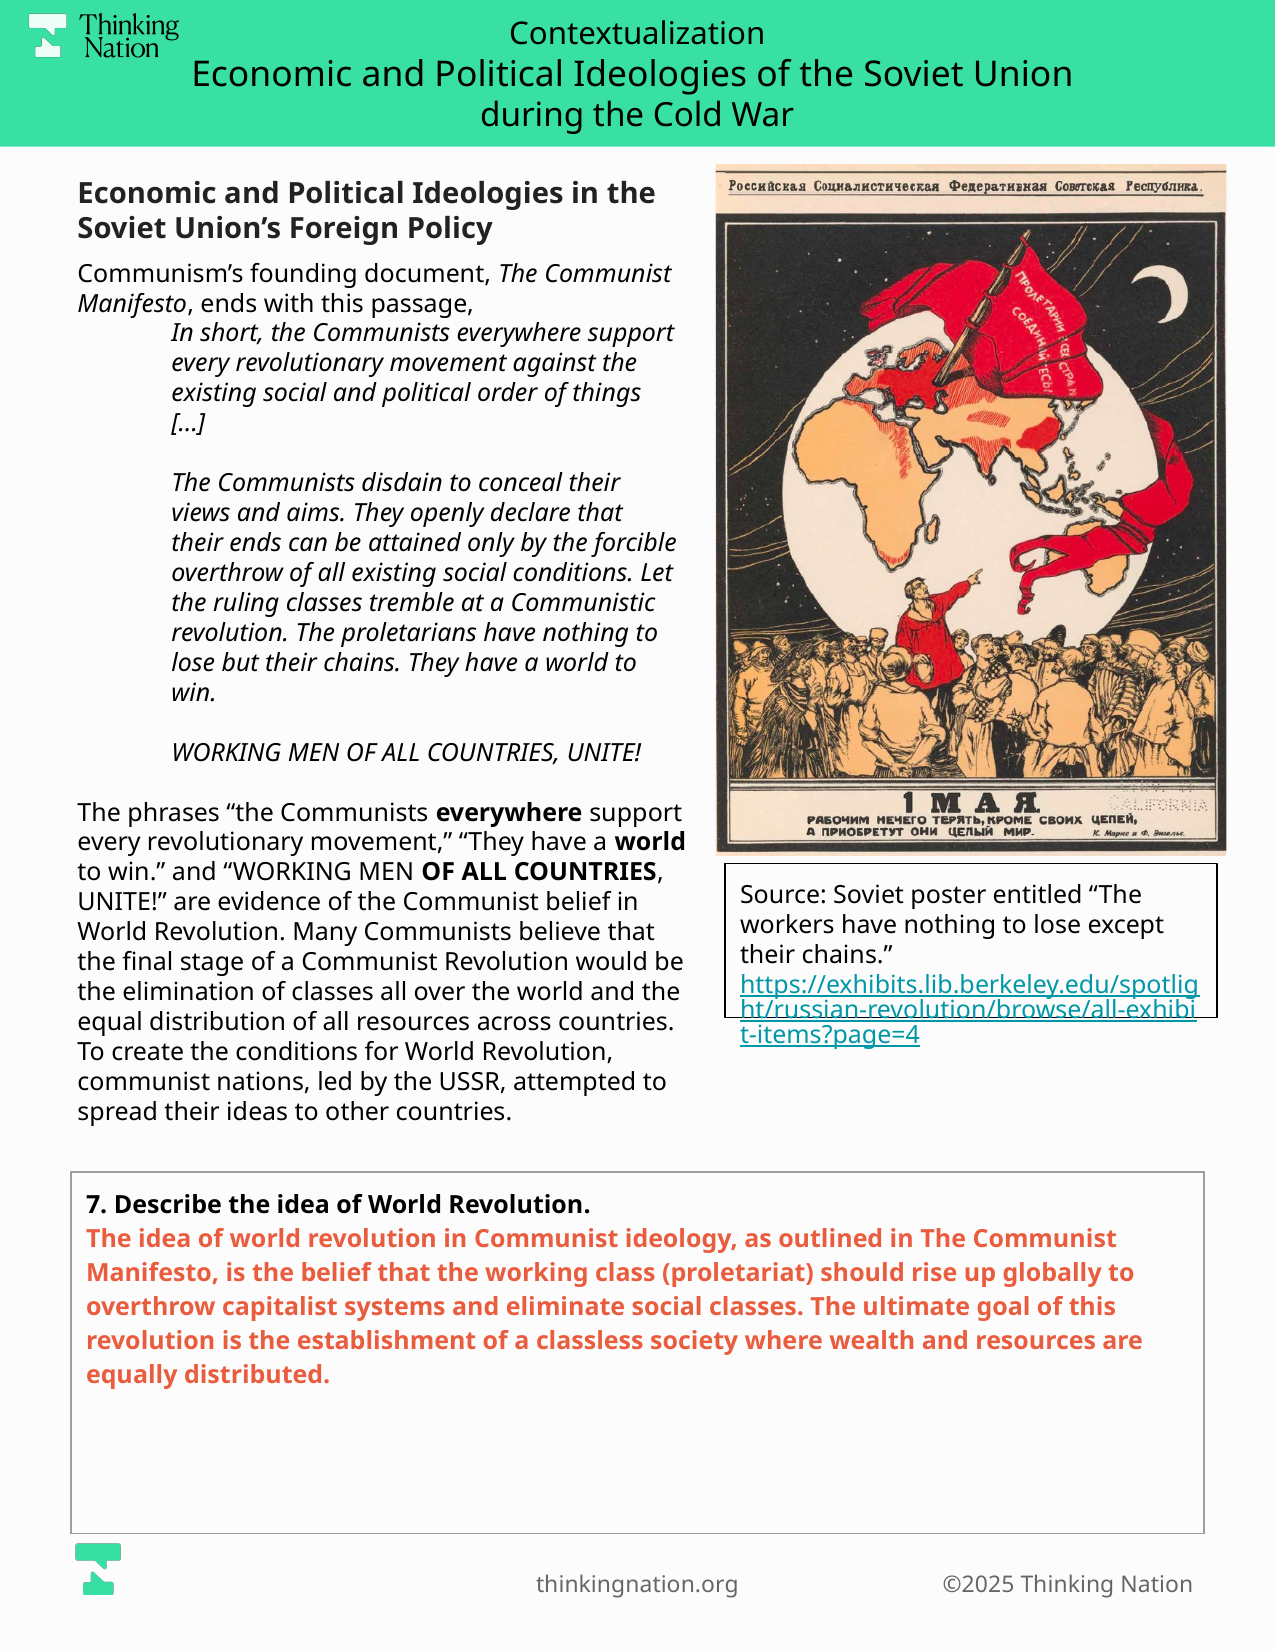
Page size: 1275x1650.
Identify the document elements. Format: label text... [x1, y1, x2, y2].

text_box ©2025 Thinking Nation [907, 1553, 1210, 1605]
table_header 7. Describe the idea of World Revolution. The idea of world revolution in Communist ideology, as outlined in The Communist Manifesto, is the belief that the working class (proletariat) should rise up globally to overthrow capitalist systems and eliminate social classes. The ultimate goal of this revolution is the establishment of a classless society where wealth and resources are equally distributed. [72, 1173, 1203, 1533]
text_box Contextualization Economic and Political Ideologies of the Soviet Union during the Cold War [0, 0, 1275, 147]
text_box Source: Soviet poster entitled “The workers have nothing to lose except their chains.” https://exhibits.lib.berkeley.edu/spotlight/russian-revolution/browse/all-exhibit-items?page=4 [724, 865, 1218, 1018]
text_box thinkingnation.org [486, 1553, 789, 1605]
text_box Economic and Political Ideologies in the Soviet Union’s Foreign Policy Communism’s founding document, The Communist Manifesto, ends with this passage, In short, the Communists everywhere support every revolutionary movement against the existing social and political order of things [...] The Communists disdain to conceal their views and aims. They openly declare that their ends can be attained only by the forcible overthrow of all existing social conditions. Let the ruling classes tremble at a Communistic revolution. The proletarians have nothing to lose but their chains. They have a world to win. WORKING MEN OF ALL COUNTRIES, UNITE! The phrases “the Communists everywhere support every revolutionary movement,” “They have a world to win.” and “WORKING MEN OF ALL COUNTRIES, UNITE!” are evidence of the Communist belief in World Revolution. Many Communists believe that the final stage of a Communist Revolution would be the elimination of classes all over the world and the equal distribution of all resources across countries. To create the conditions for World Revolution, communist nations, led by the USSR, attempted to spread their ideas to other countries. [62, 159, 716, 812]
picture [62, 1533, 134, 1605]
picture [12, 0, 184, 71]
picture [715, 164, 1227, 856]
